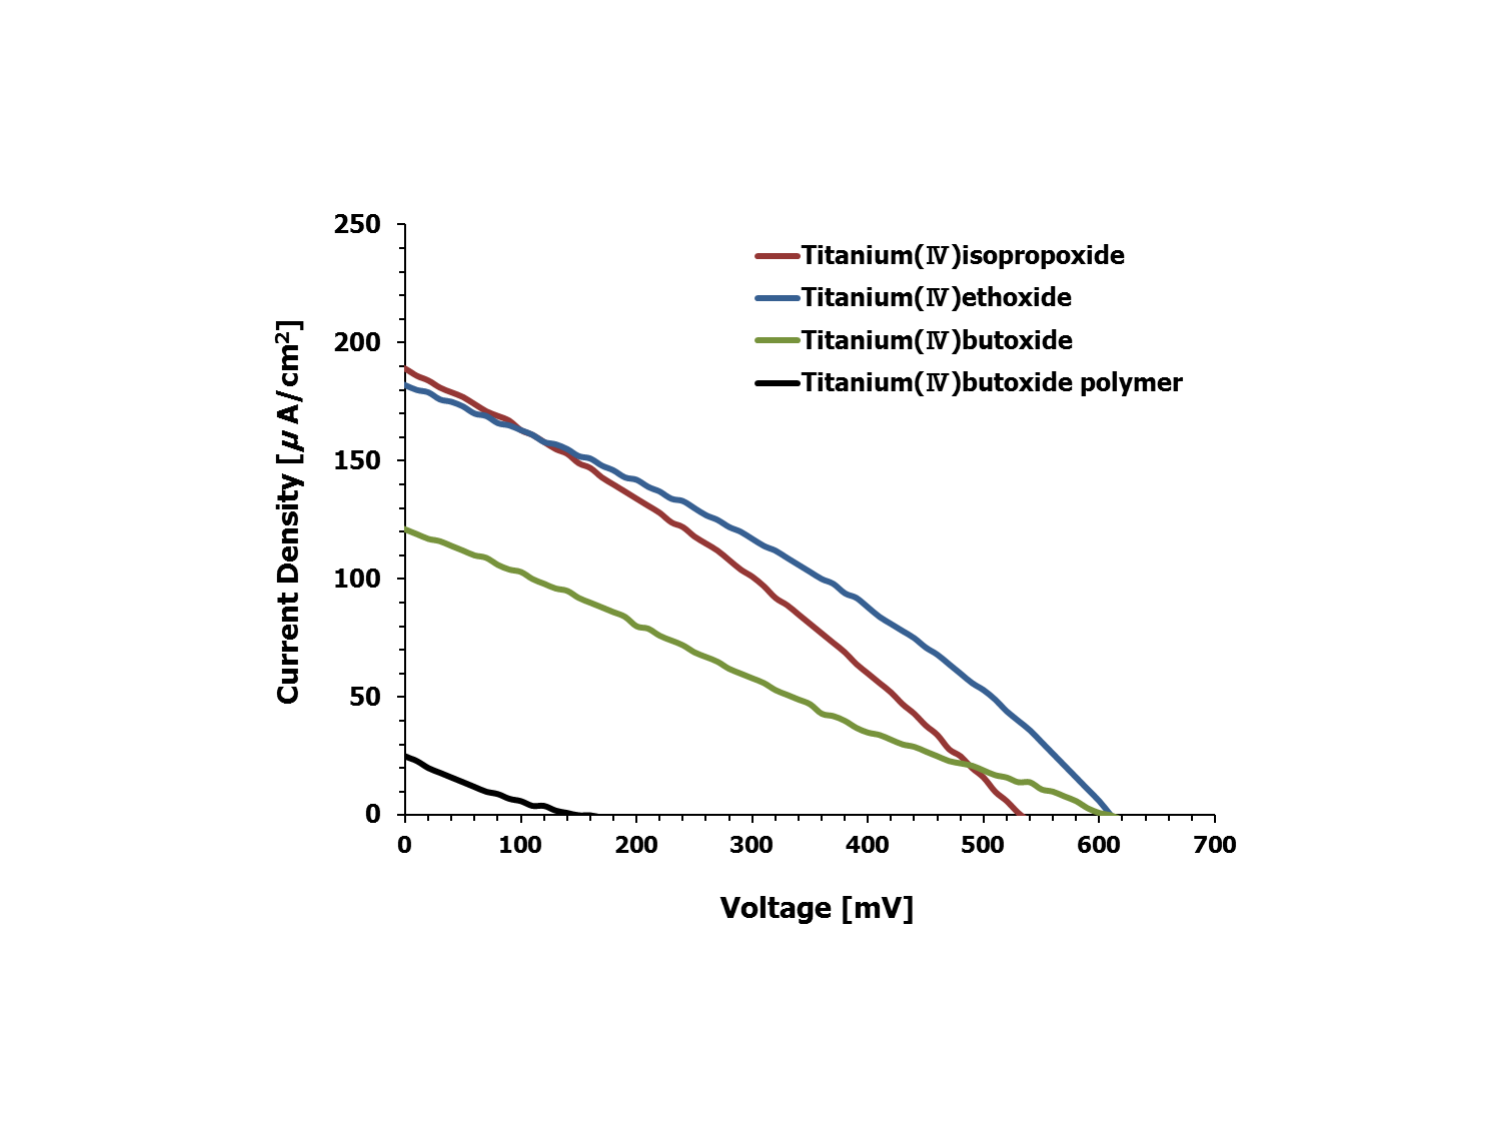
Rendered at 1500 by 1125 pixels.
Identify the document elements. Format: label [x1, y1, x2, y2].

picture [246, 175, 1254, 950]
